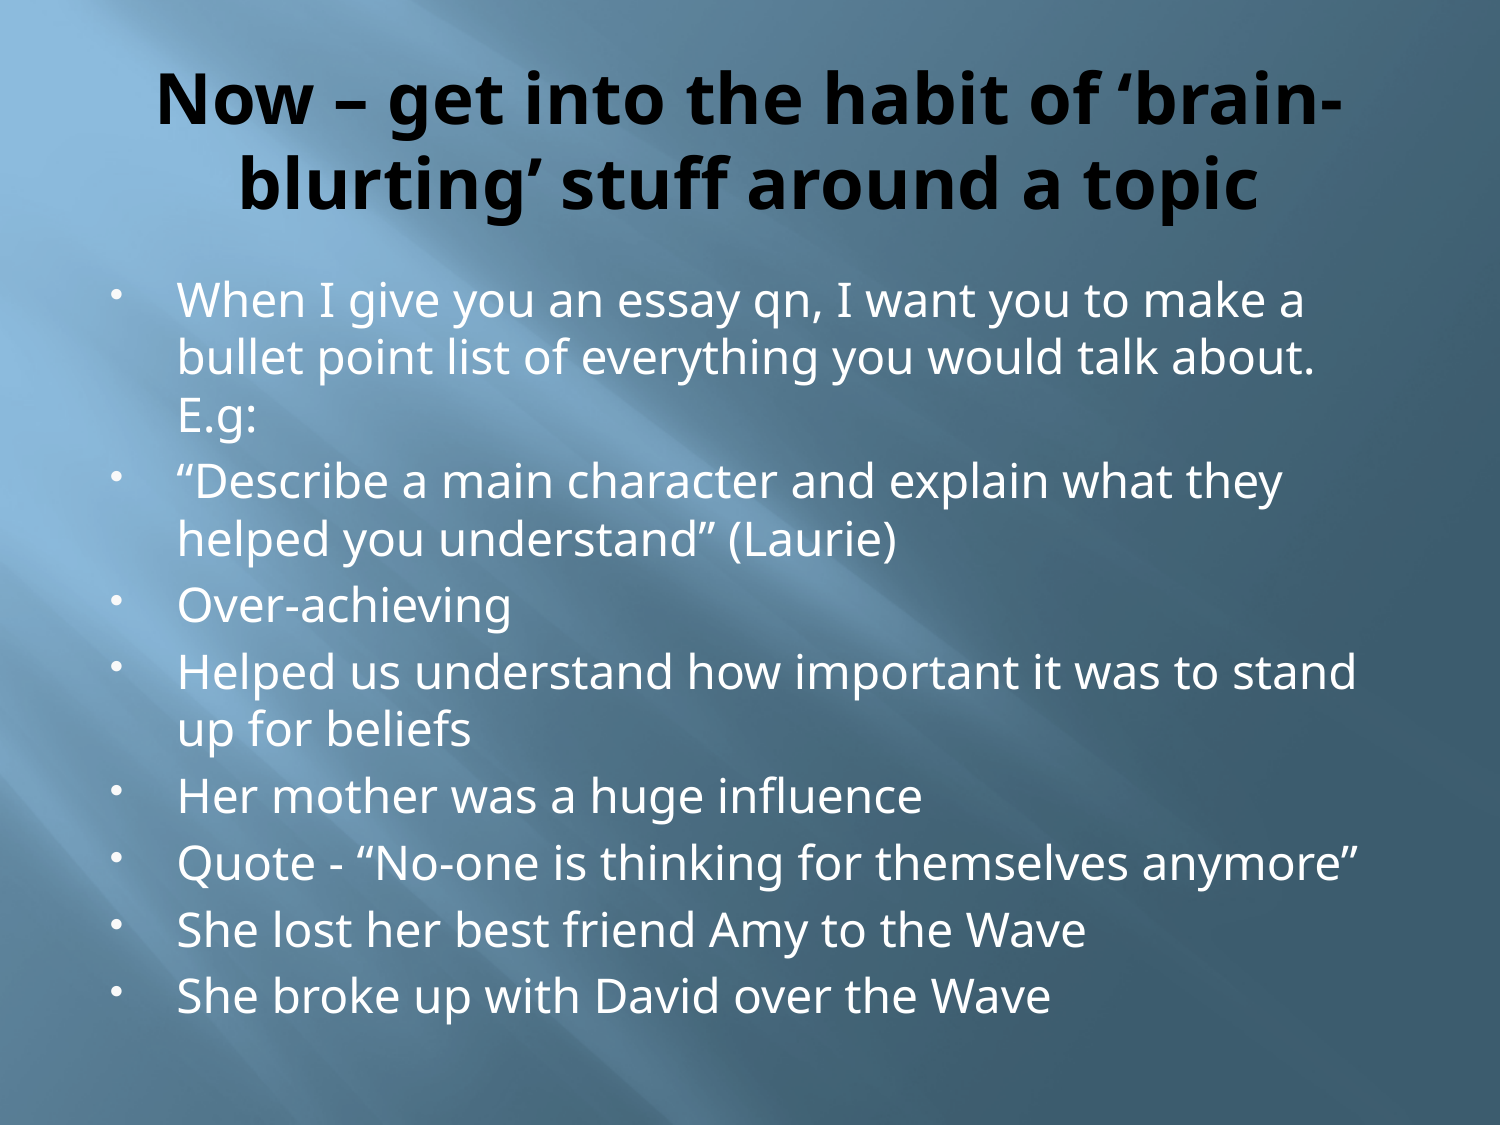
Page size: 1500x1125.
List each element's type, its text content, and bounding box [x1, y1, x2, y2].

title Now – get into the habit of ‘brain-blurting’ stuff around a topic [75, 45, 1425, 233]
list When I give you an essay qn, I want you to make a bullet point list of everything you would talk about. E.g: “Describe a main character and explain what they helped you understand” (Laurie) Over-achieving Helped us understand how important it was to stand up for beliefs Her mother was a huge influence Quote - “No-one is thinking for themselves anymore” She lost her best friend Amy to the Wave She broke up with David over the Wave [75, 262, 1425, 1035]
